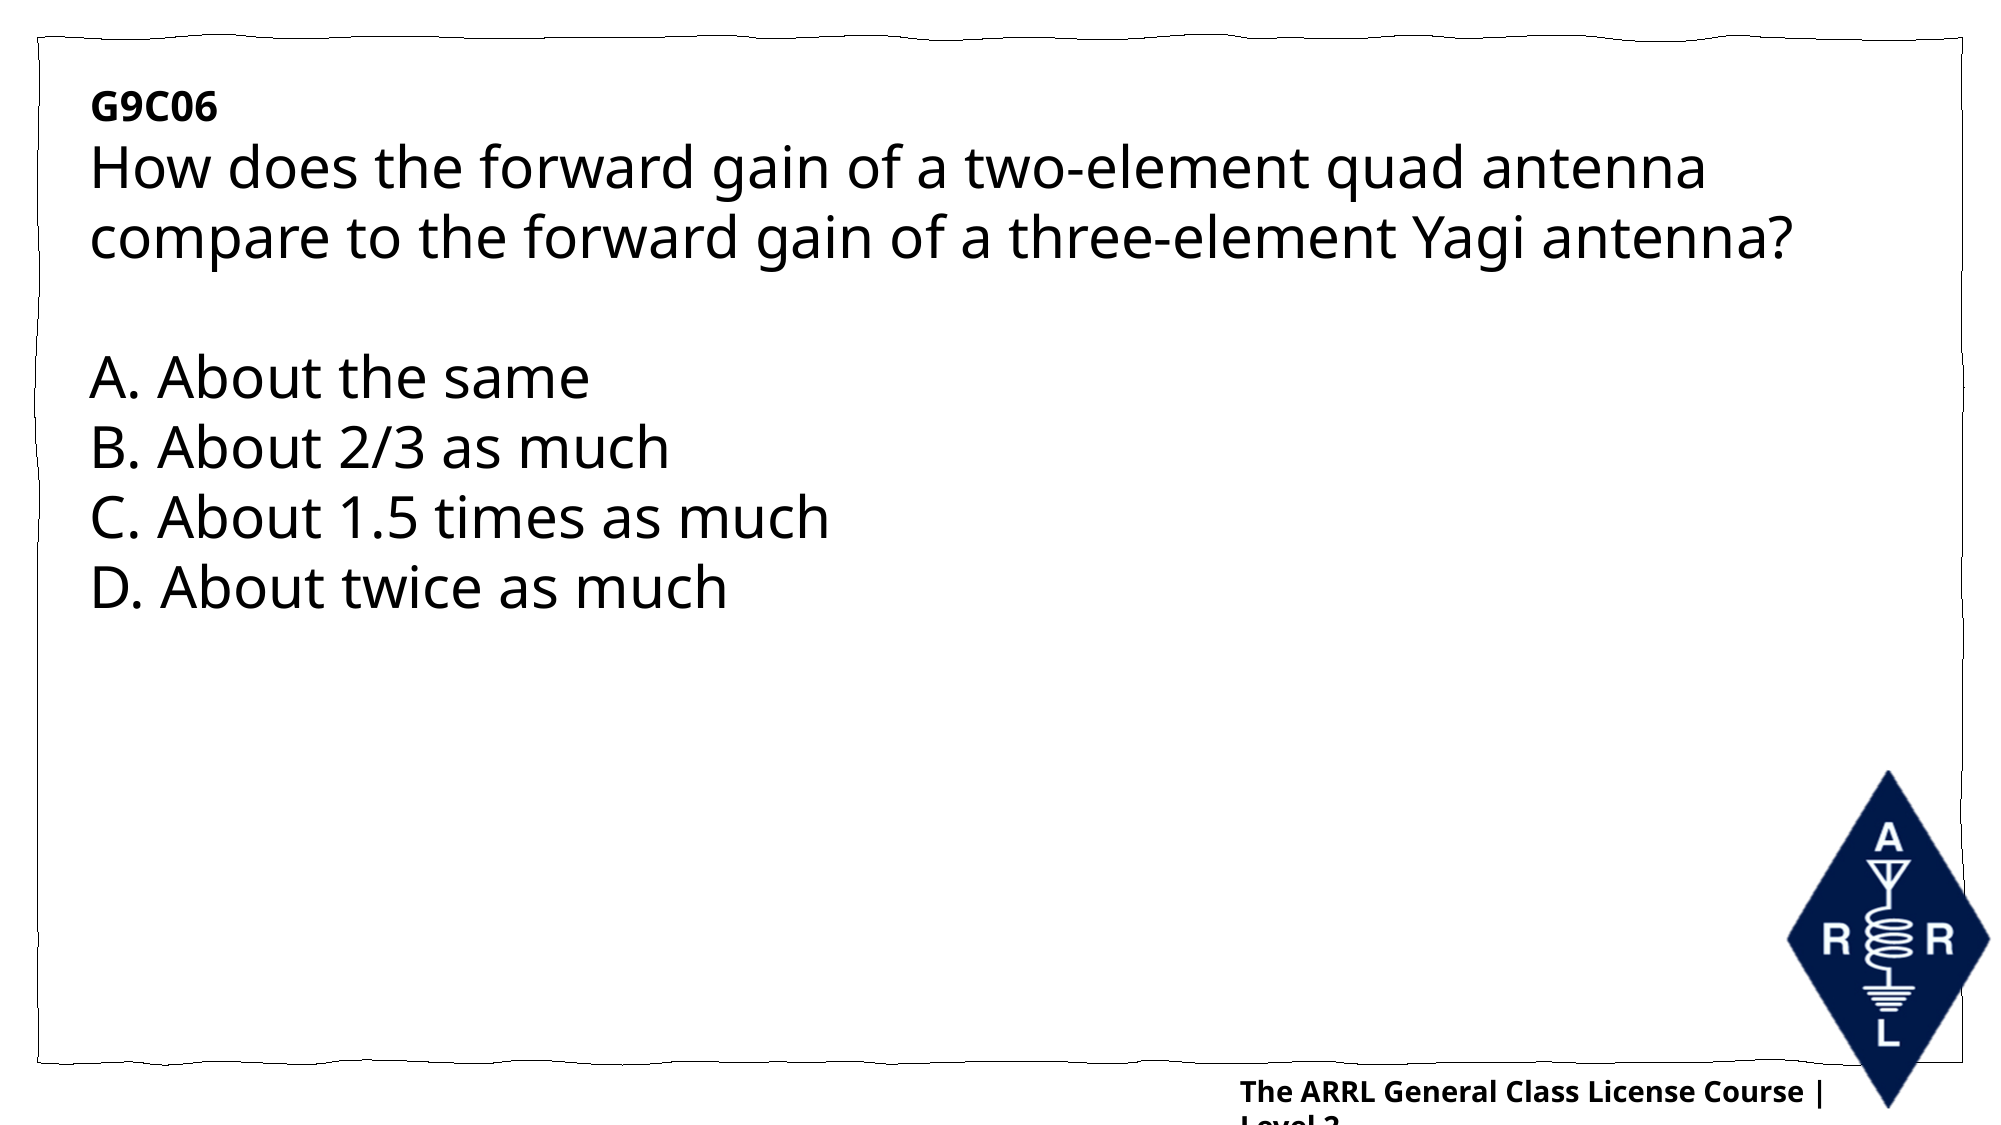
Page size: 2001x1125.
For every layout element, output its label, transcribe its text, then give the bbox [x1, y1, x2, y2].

text_box G9C06 How does the forward gain of a two-element quad antenna compare to the forward gain of a three-element Yagi antenna? A. About the same B. About 2/3 as much C. About 1.5 times as much D. About twice as much [75, 72, 1850, 628]
picture [1773, 752, 1999, 1125]
